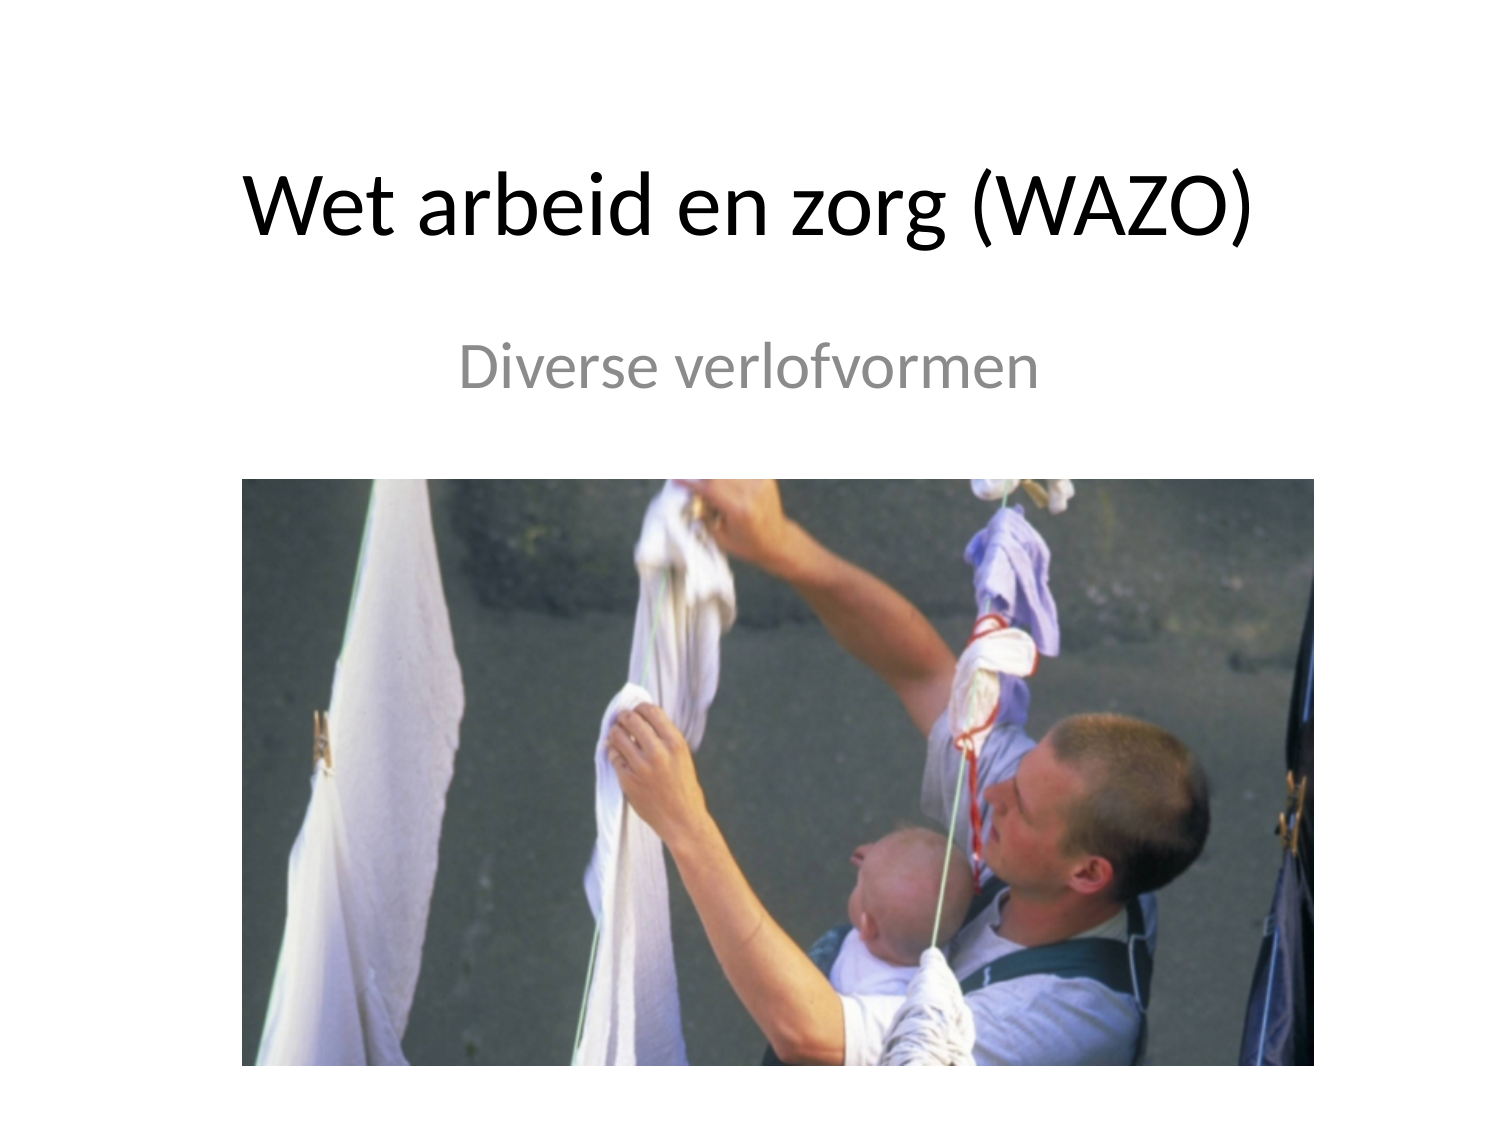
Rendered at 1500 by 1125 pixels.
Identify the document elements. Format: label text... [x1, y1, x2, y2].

picture [241, 479, 1315, 1066]
subtitle Diverse verlofvormen [225, 314, 1275, 602]
title Wet arbeid en zorg (WAZO) [112, 78, 1388, 320]
